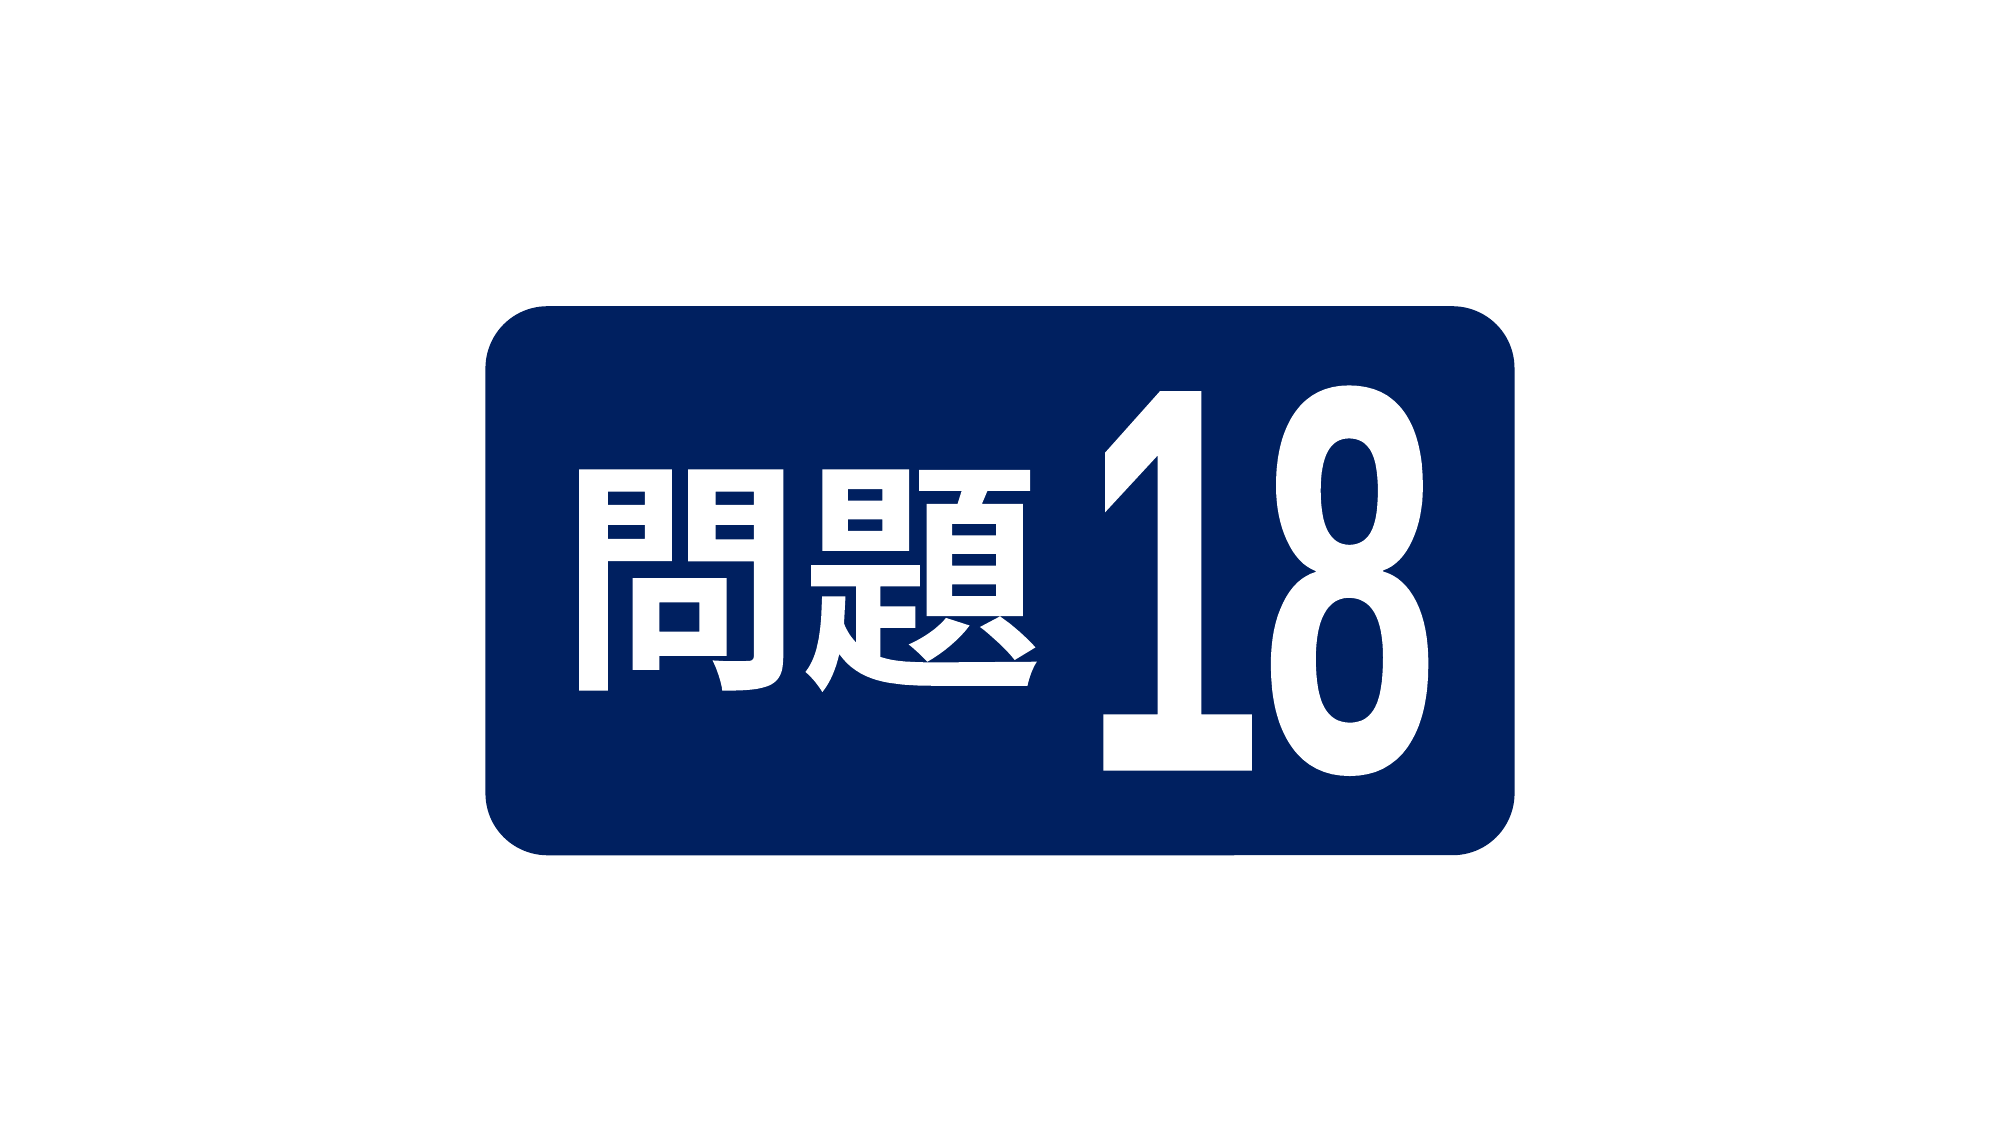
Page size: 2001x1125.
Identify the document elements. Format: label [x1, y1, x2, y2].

text_box [485, 305, 1515, 856]
